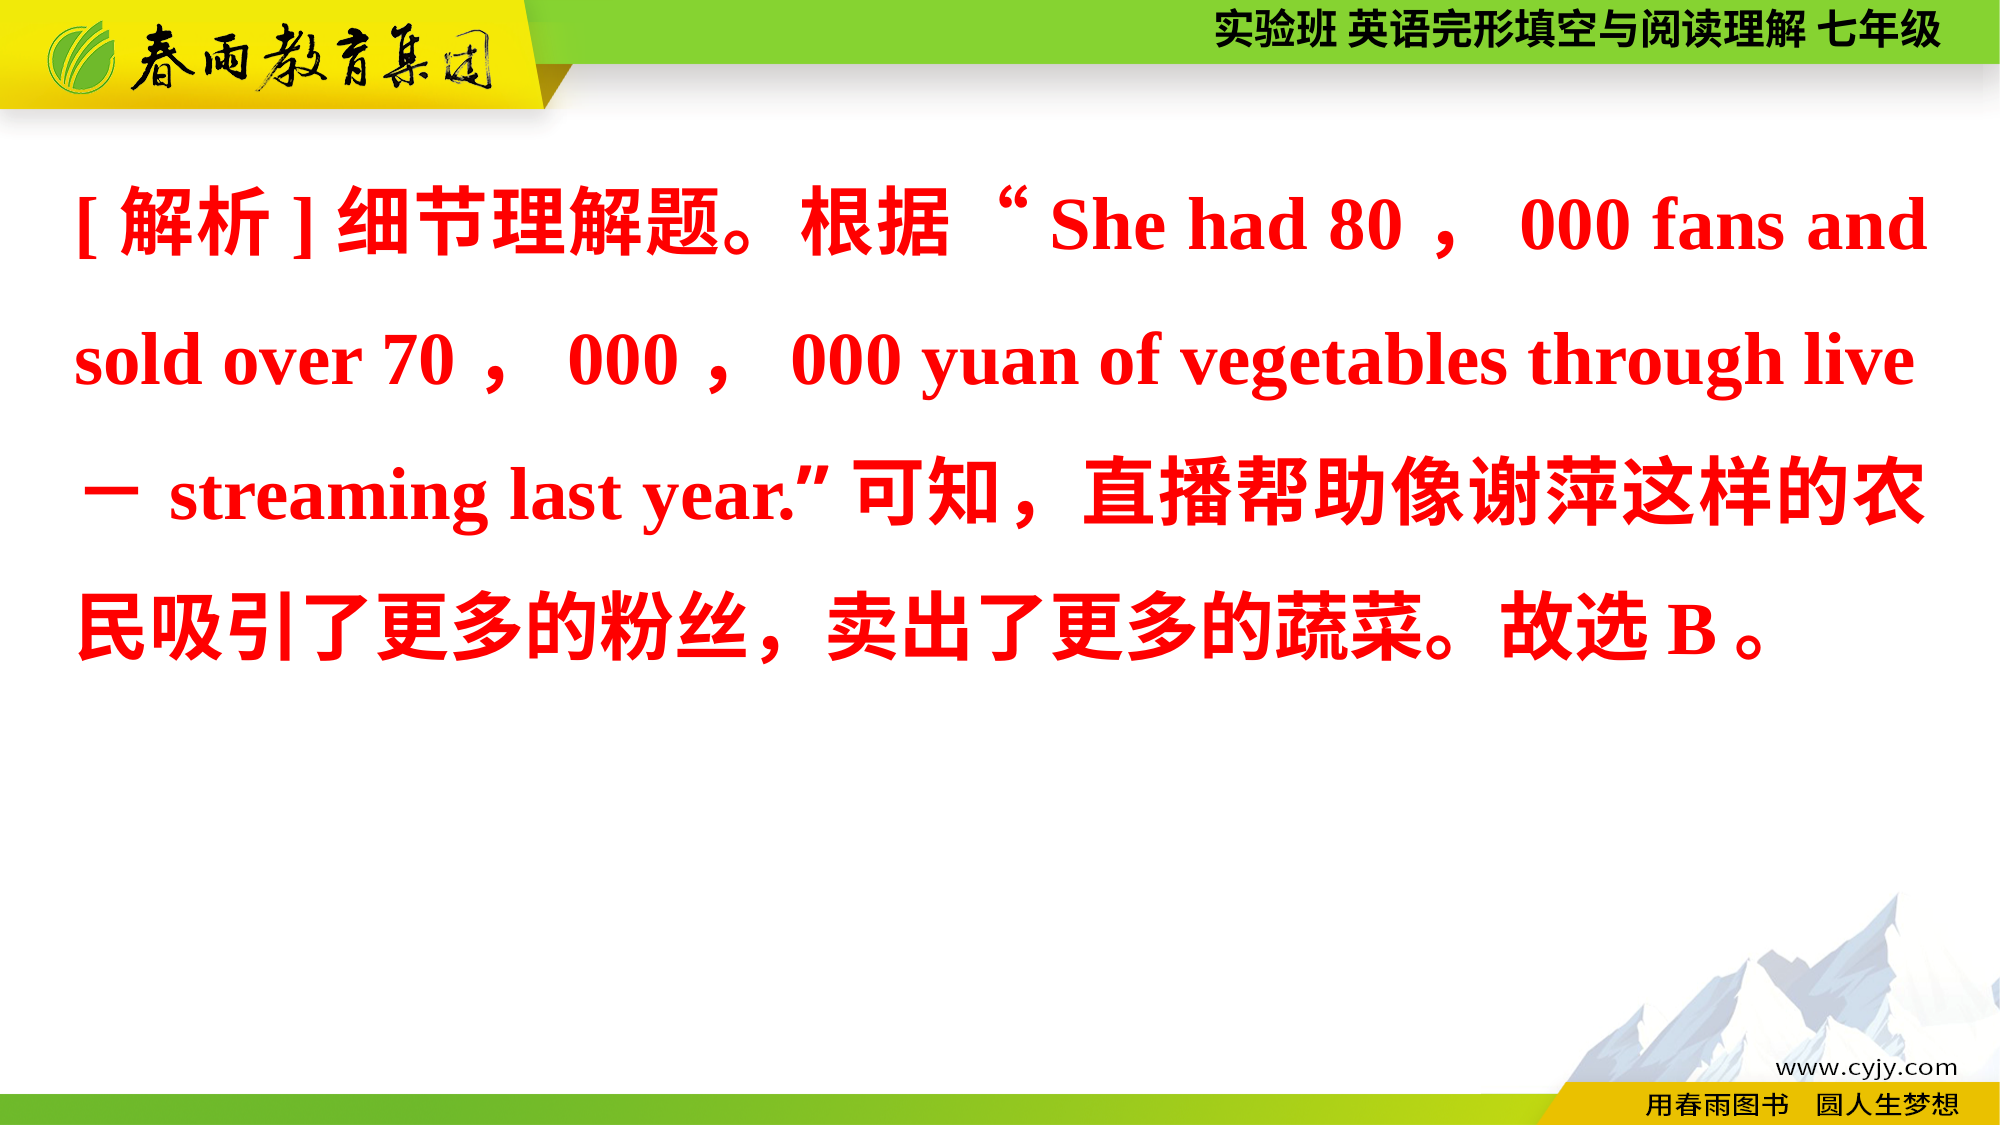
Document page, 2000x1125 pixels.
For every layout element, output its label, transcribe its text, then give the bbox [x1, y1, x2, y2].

picture [0, 0, 2000, 1125]
list [解析]细节理解题。根据“She had 80，000 fans and sold over 70，000，000 yuan of vegetables through live－streaming last year.”可知，直播帮助像谢萍这样的农民吸引了更多的粉丝，卖出了更多的蔬菜。故选B。 [59, 122, 1944, 666]
